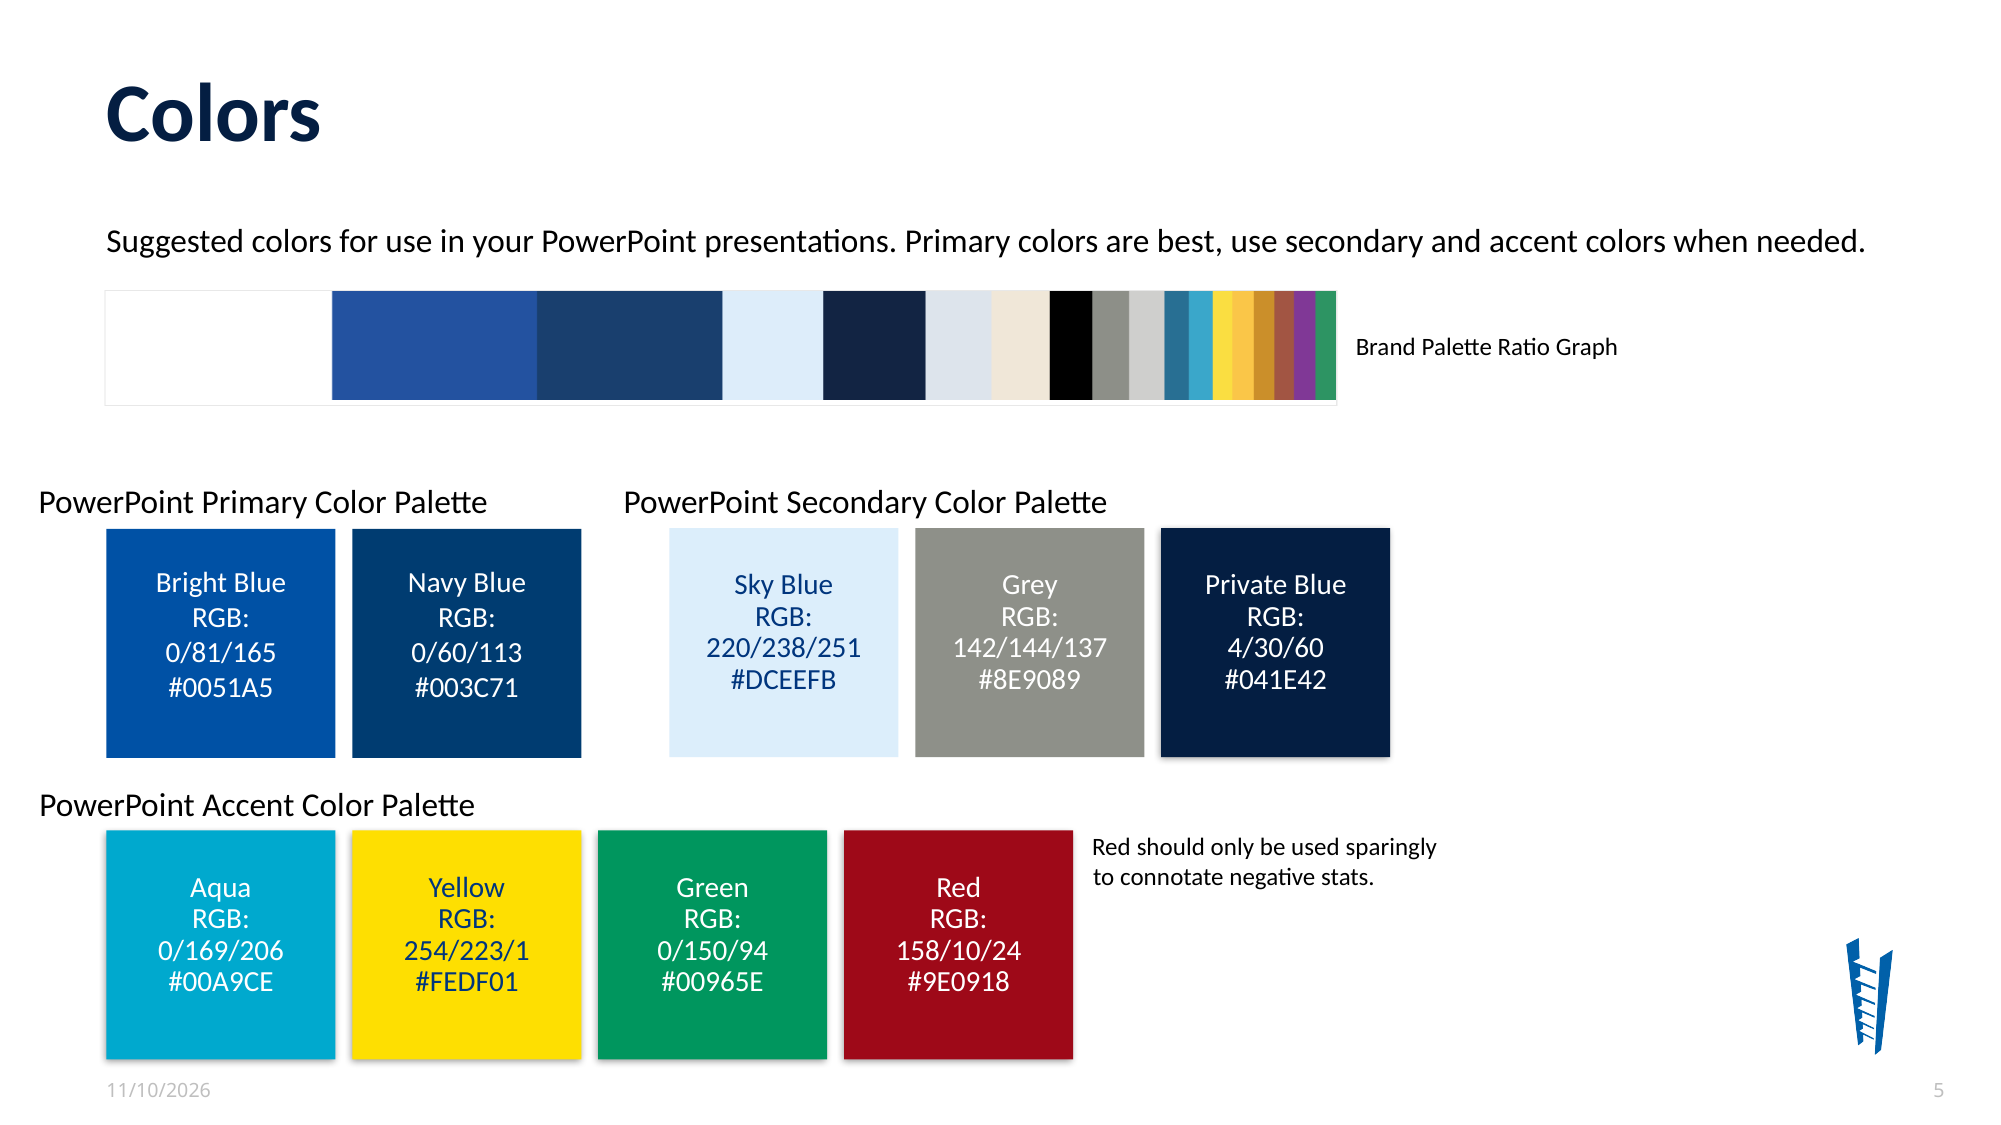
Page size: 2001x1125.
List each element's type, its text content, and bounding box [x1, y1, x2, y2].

text_box Grey RGB: 142/144/137 #8E9089 [915, 528, 1145, 758]
text_box Navy Blue RGB: 0/60/113 #003C71 [352, 528, 582, 758]
text_box PowerPoint Primary Color Palette [38, 479, 588, 520]
picture [1846, 938, 1893, 1055]
text_box Bright Blue RGB: 0/81/165 #0051A5 [106, 528, 336, 758]
picture [80, 275, 1356, 420]
text_box Brand Palette Ratio Graph [1362, 330, 1711, 361]
text_box PowerPoint Accent Color Palette [39, 783, 575, 824]
text_box Red RGB: 158/10/24 #9E0918 [843, 830, 1074, 1060]
text_box Private Blue RGB: 4/30/60 #041E42 [1160, 527, 1391, 758]
text_box Red should only be used sparingly to connotate negative stats. [1092, 830, 1448, 891]
title Colors [106, 44, 1392, 171]
text_box Aqua RGB: 0/169/206 #00A9CE [106, 830, 336, 1060]
text_box Yellow RGB: 254/223/1 #FEDF01 [352, 830, 582, 1060]
text_box PowerPoint Secondary Color Palette [623, 479, 1207, 520]
text_box Suggested colors for use in your PowerPoint presentations. Primary colors are best, use secondary and accent colors when needed. [106, 219, 1892, 260]
text_box Green RGB: 0/150/94 #00965E [597, 830, 828, 1060]
text_box Sky Blue RGB: 220/238/251 #DCEEFB [669, 528, 899, 758]
